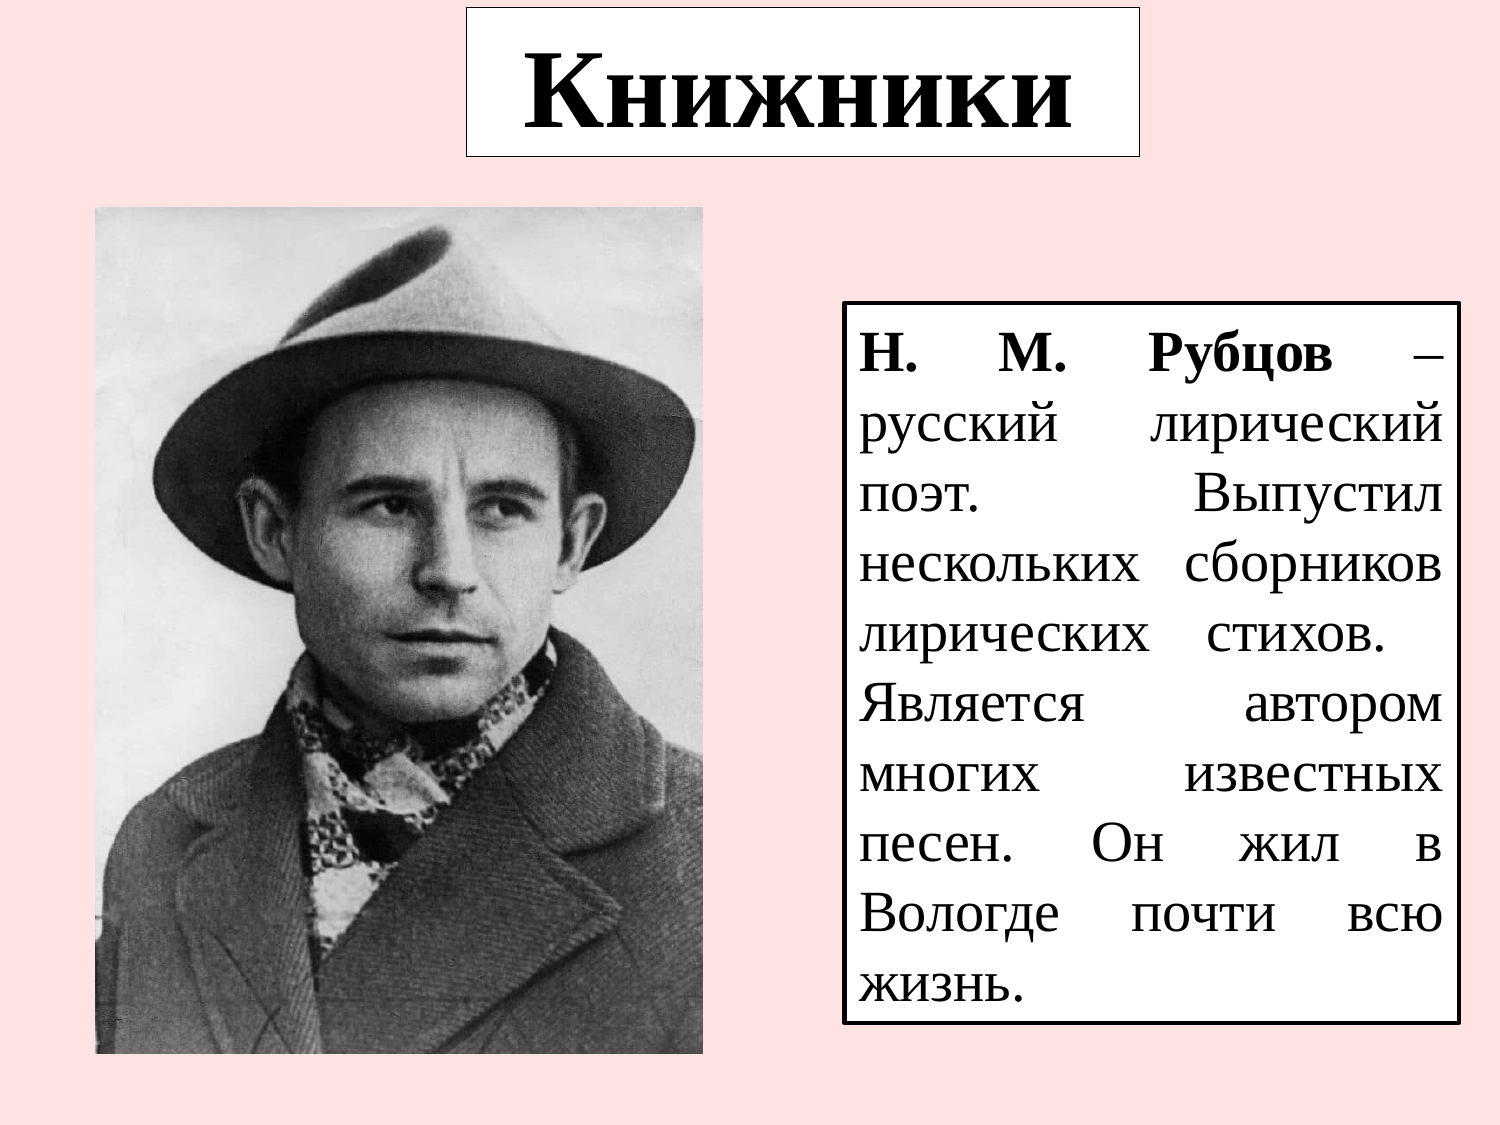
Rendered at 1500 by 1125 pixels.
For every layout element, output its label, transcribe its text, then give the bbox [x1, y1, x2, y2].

text_box Н. М. Рубцов – русский лирический поэт. Выпустил нескольких сборников лирических стихов. Является автором многих известных песен. Он жил в Вологде почти всю жизнь. [842, 301, 1461, 1025]
picture [95, 206, 703, 1055]
text_box Книжники [466, 7, 1140, 157]
